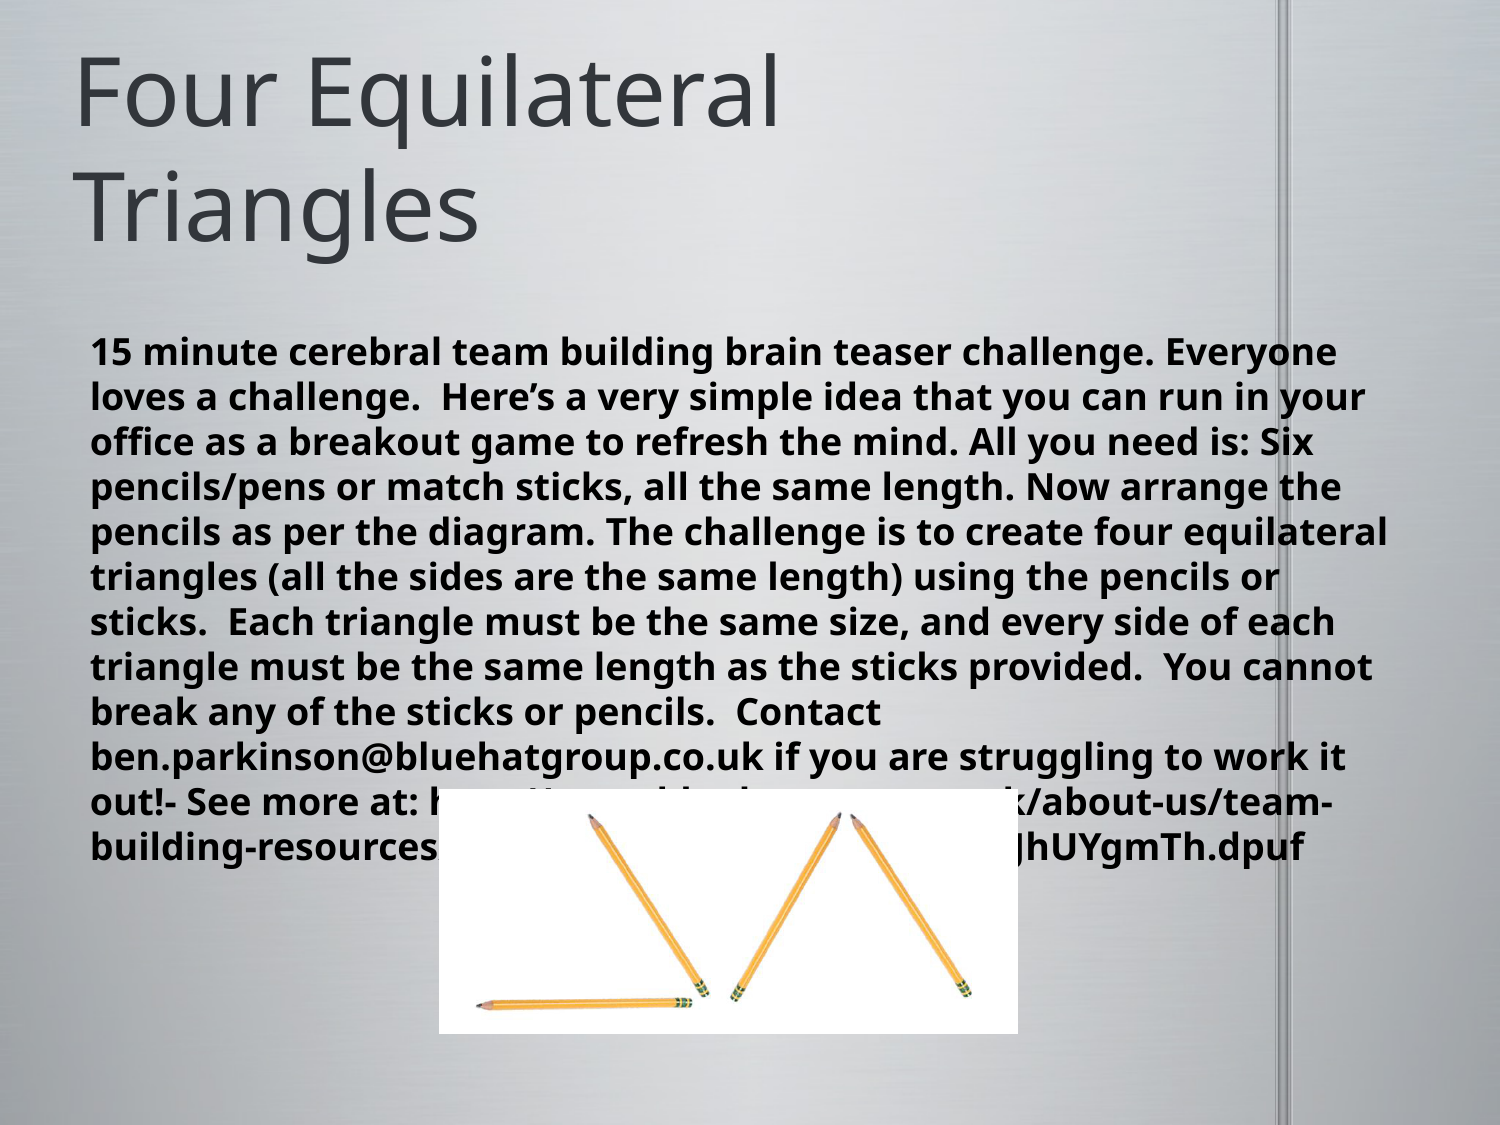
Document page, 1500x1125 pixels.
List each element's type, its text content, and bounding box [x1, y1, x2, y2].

picture [0, 0, 1500, 1125]
title Four Equilateral Triangles [57, 86, 1220, 207]
text_box 15 minute cerebral team building brain teaser challenge. Everyone loves a challenge. Here’s a very simple idea that you can run in your office as a breakout game to refresh the mind. All you need is: Six pencils/pens or match sticks, all the same length. Now arrange the pencils as per the diagram. The challenge is to create four equilateral triangles (all the sides are the same length) using the pencils or sticks. Each triangle must be the same size, and every side of each triangle must be the same length as the sticks provided. You cannot break any of the sticks or pencils. Contact ben.parkinson@bluehatgroup.co.uk if you are struggling to work it out!- See more at: http://www.bluehatgroup.co.uk/about-us/team-building-resources/five-free-ideas-on-us/#sthash.JhUYgmTh.dpuf [74, 320, 1425, 876]
